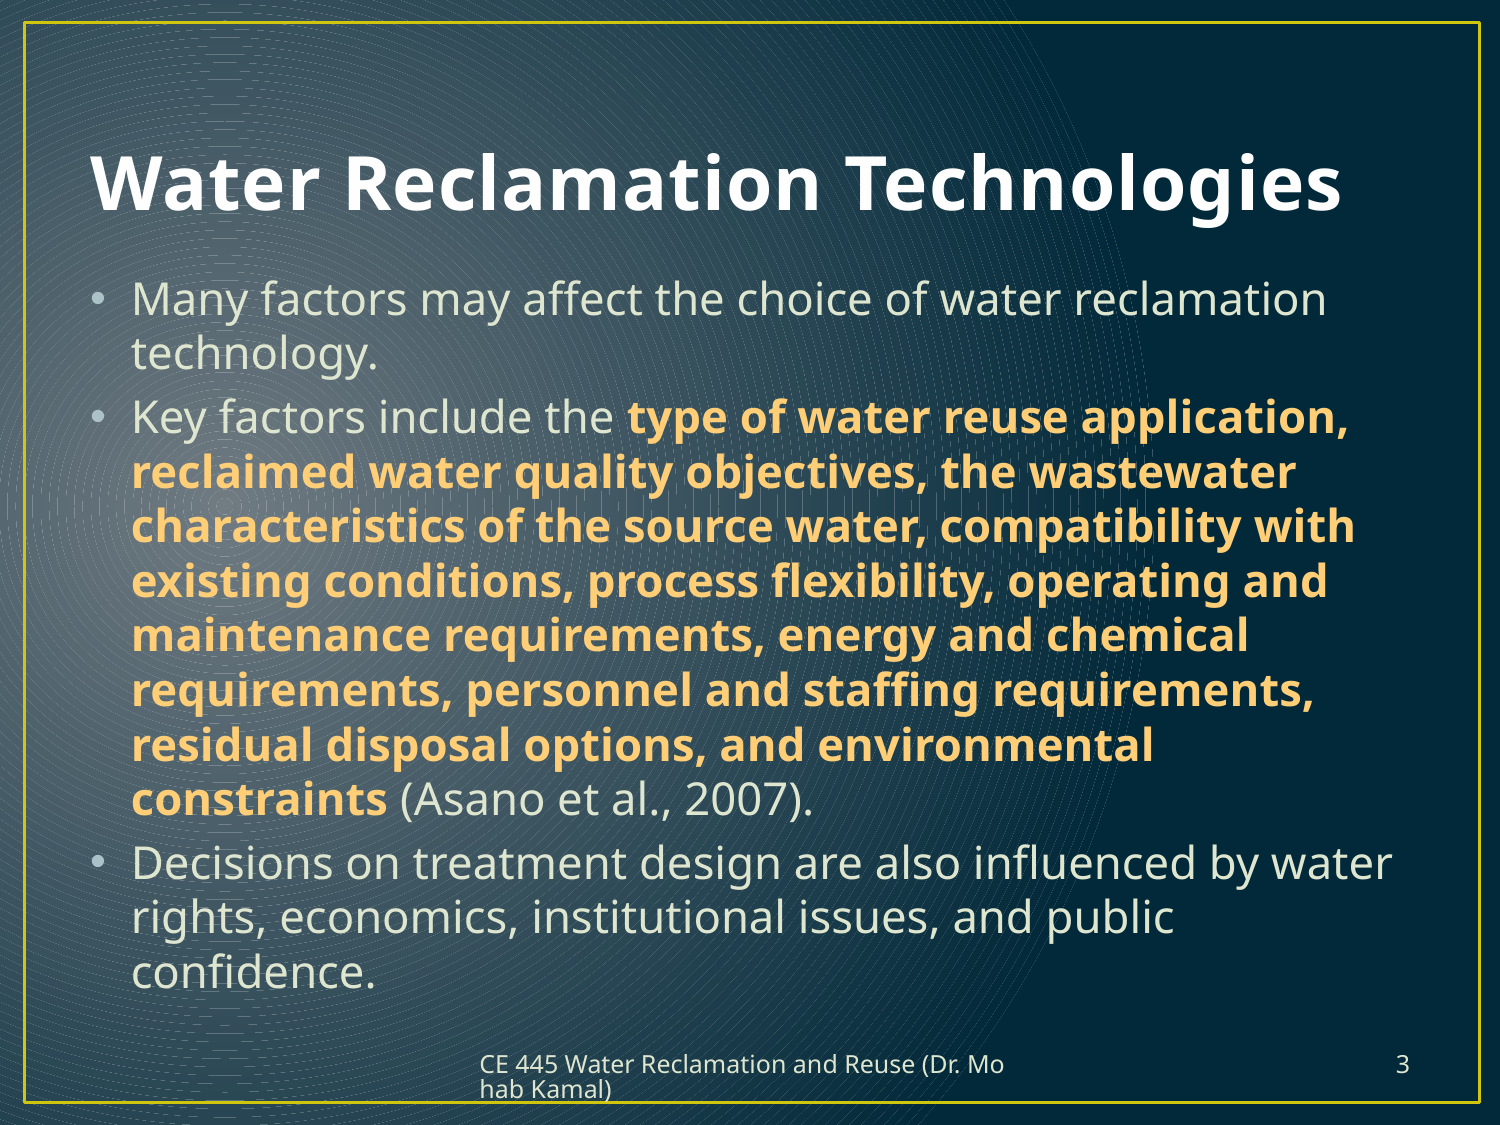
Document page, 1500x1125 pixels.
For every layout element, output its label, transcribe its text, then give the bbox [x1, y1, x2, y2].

list Many factors may affect the choice of water reclamation technology. Key factors include the type of water reuse application, reclaimed water quality objectives, the wastewater characteristics of the source water, compatibility with existing conditions, process flexibility, operating and maintenance requirements, energy and chemical requirements, personnel and staffing requirements, residual disposal options, and environmental constraints (Asano et al., 2007). Decisions on treatment design are also influenced by water rights, economics, institutional issues, and public confidence. [75, 262, 1425, 1005]
title Water Reclamation Technologies [75, 45, 1425, 233]
slide_number 3 [1074, 1035, 1425, 1096]
footer CE 445 Water Reclamation and Reuse (Dr. Mohab Kamal) [464, 1035, 1036, 1096]
